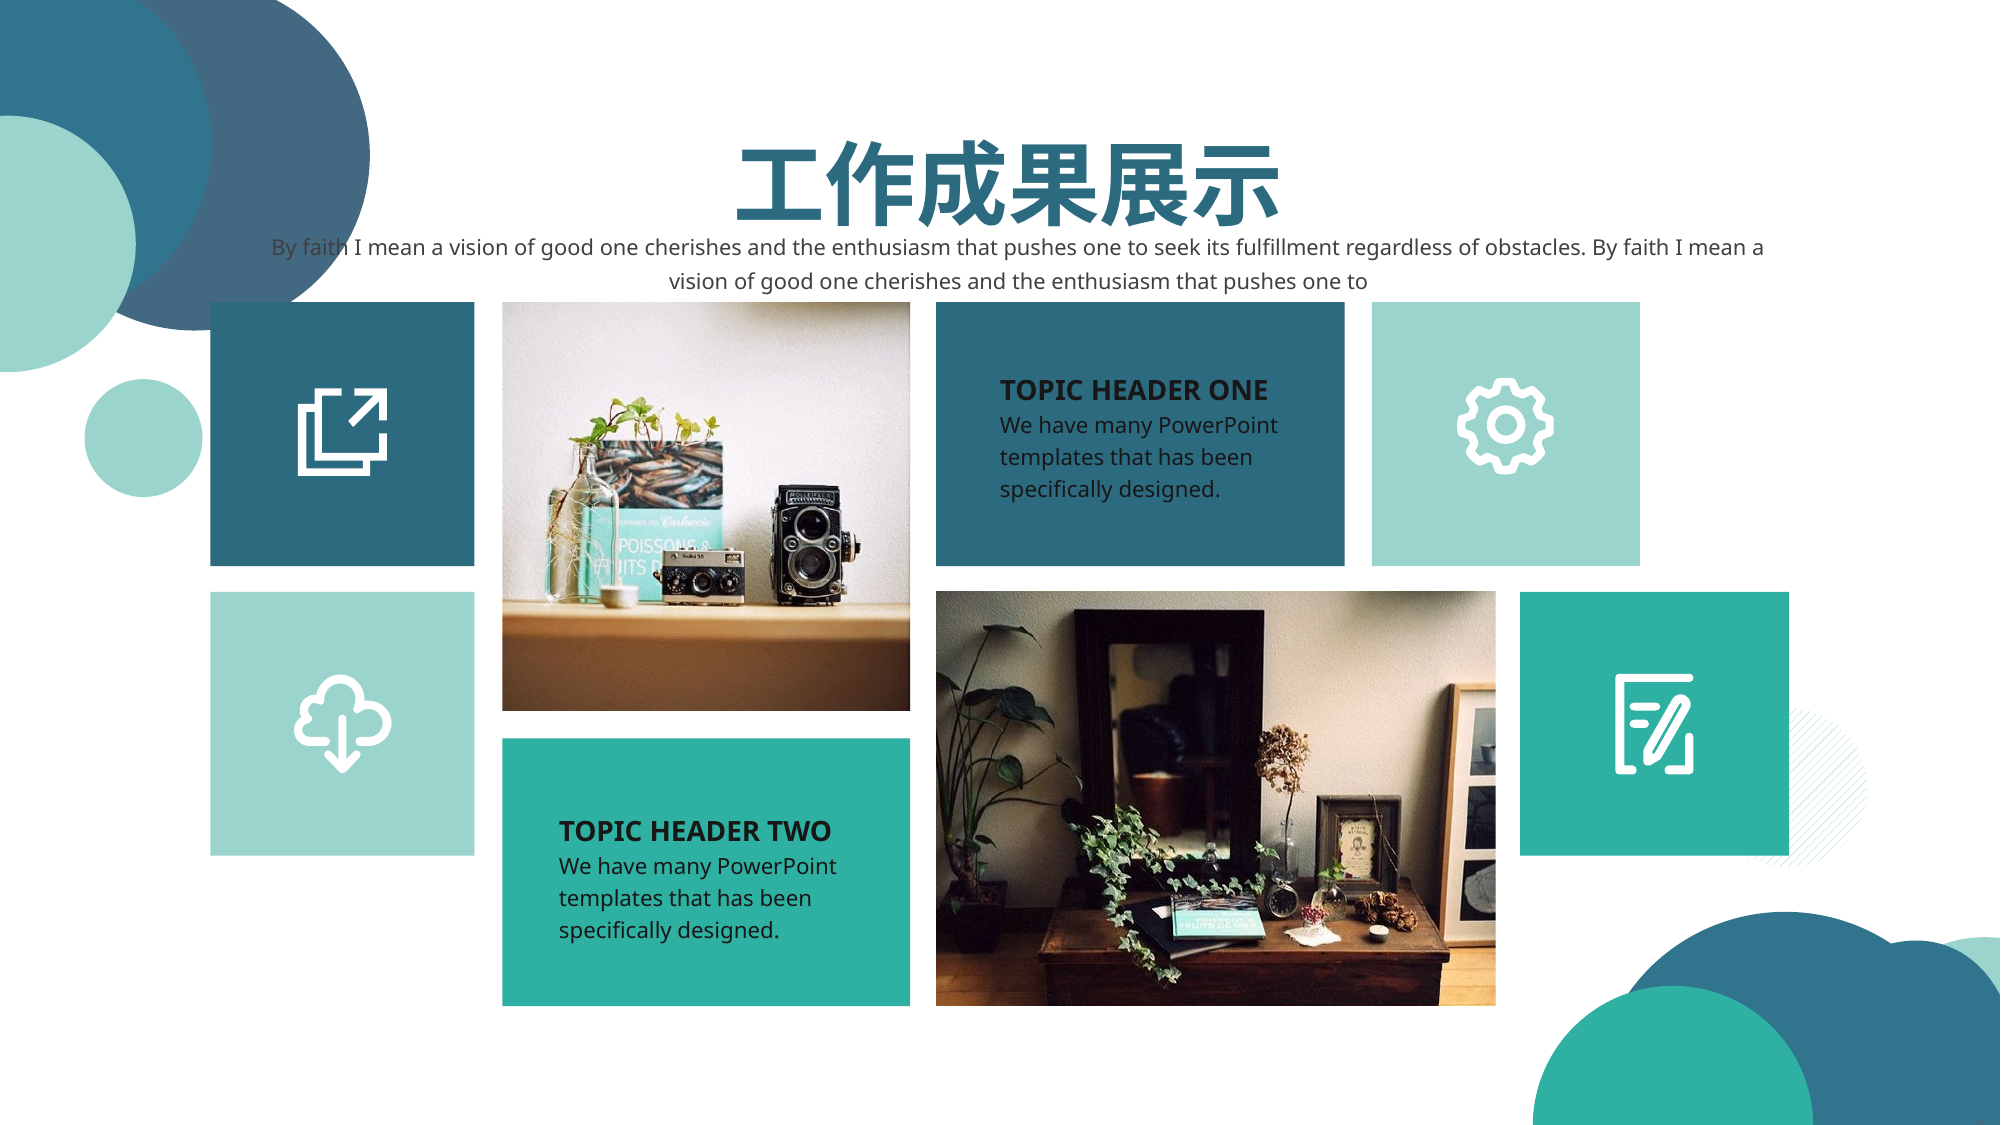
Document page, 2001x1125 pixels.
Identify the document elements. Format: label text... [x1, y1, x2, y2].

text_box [1371, 302, 1640, 567]
text_box By faith I mean a vision of good one cherishes and the enthusiasm that pushes one to seek its fulfillment regardless of obstacles. By faith I mean a vision of good one cherishes and the enthusiasm that pushes one to [409, 219, 1785, 301]
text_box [1439, 843, 2000, 1125]
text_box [935, 302, 1345, 567]
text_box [1520, 591, 1790, 856]
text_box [0, 0, 409, 373]
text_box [210, 302, 475, 567]
text_box 工作成果展示 [718, 119, 1299, 219]
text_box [210, 591, 475, 856]
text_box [502, 738, 911, 1007]
text_box [502, 302, 911, 711]
text_box [936, 591, 1496, 1006]
